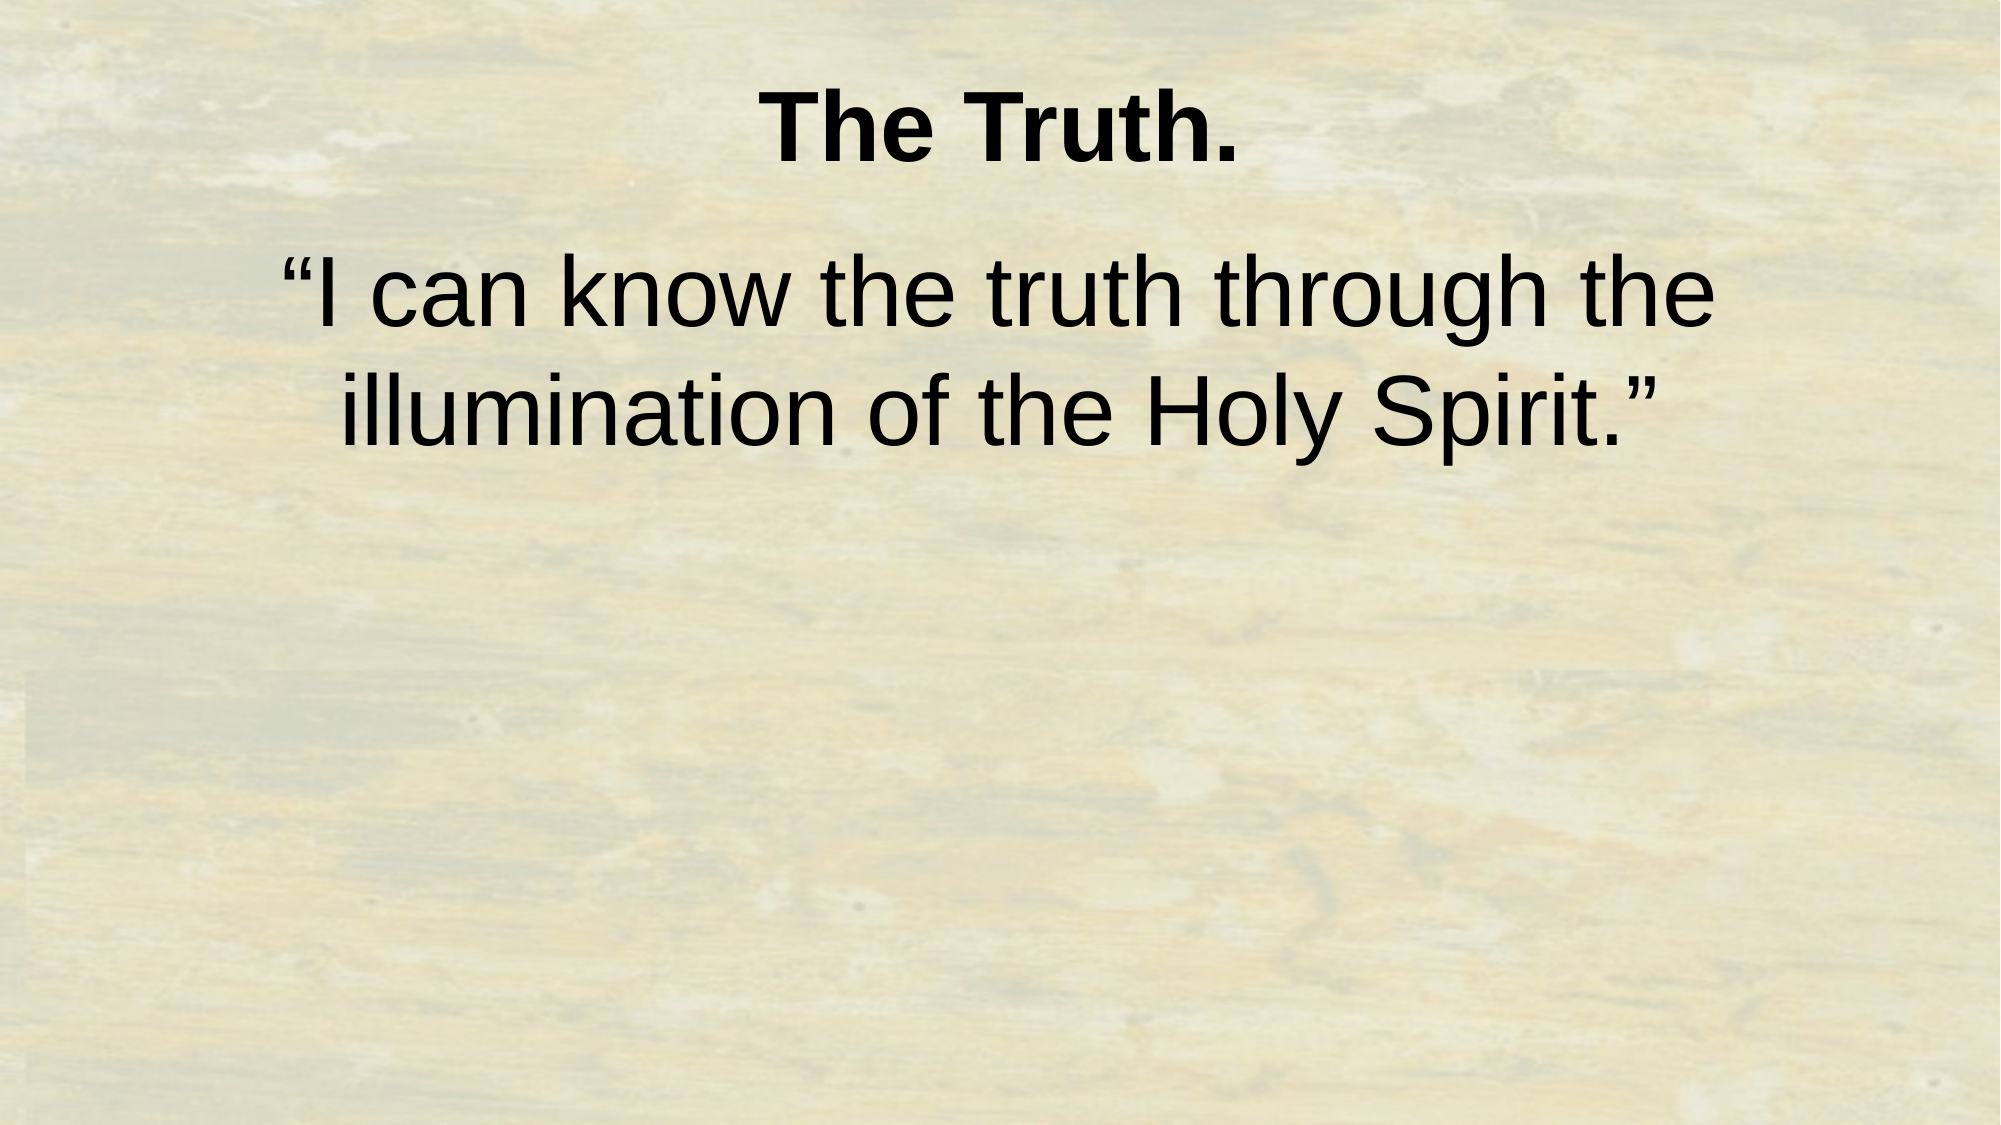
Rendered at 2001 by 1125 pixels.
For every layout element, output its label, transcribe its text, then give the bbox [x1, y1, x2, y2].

picture [0, 0, 2001, 1125]
text_box The Truth. “I can know the truth through the illumination of the Holy Spirit.” [57, 53, 1943, 474]
